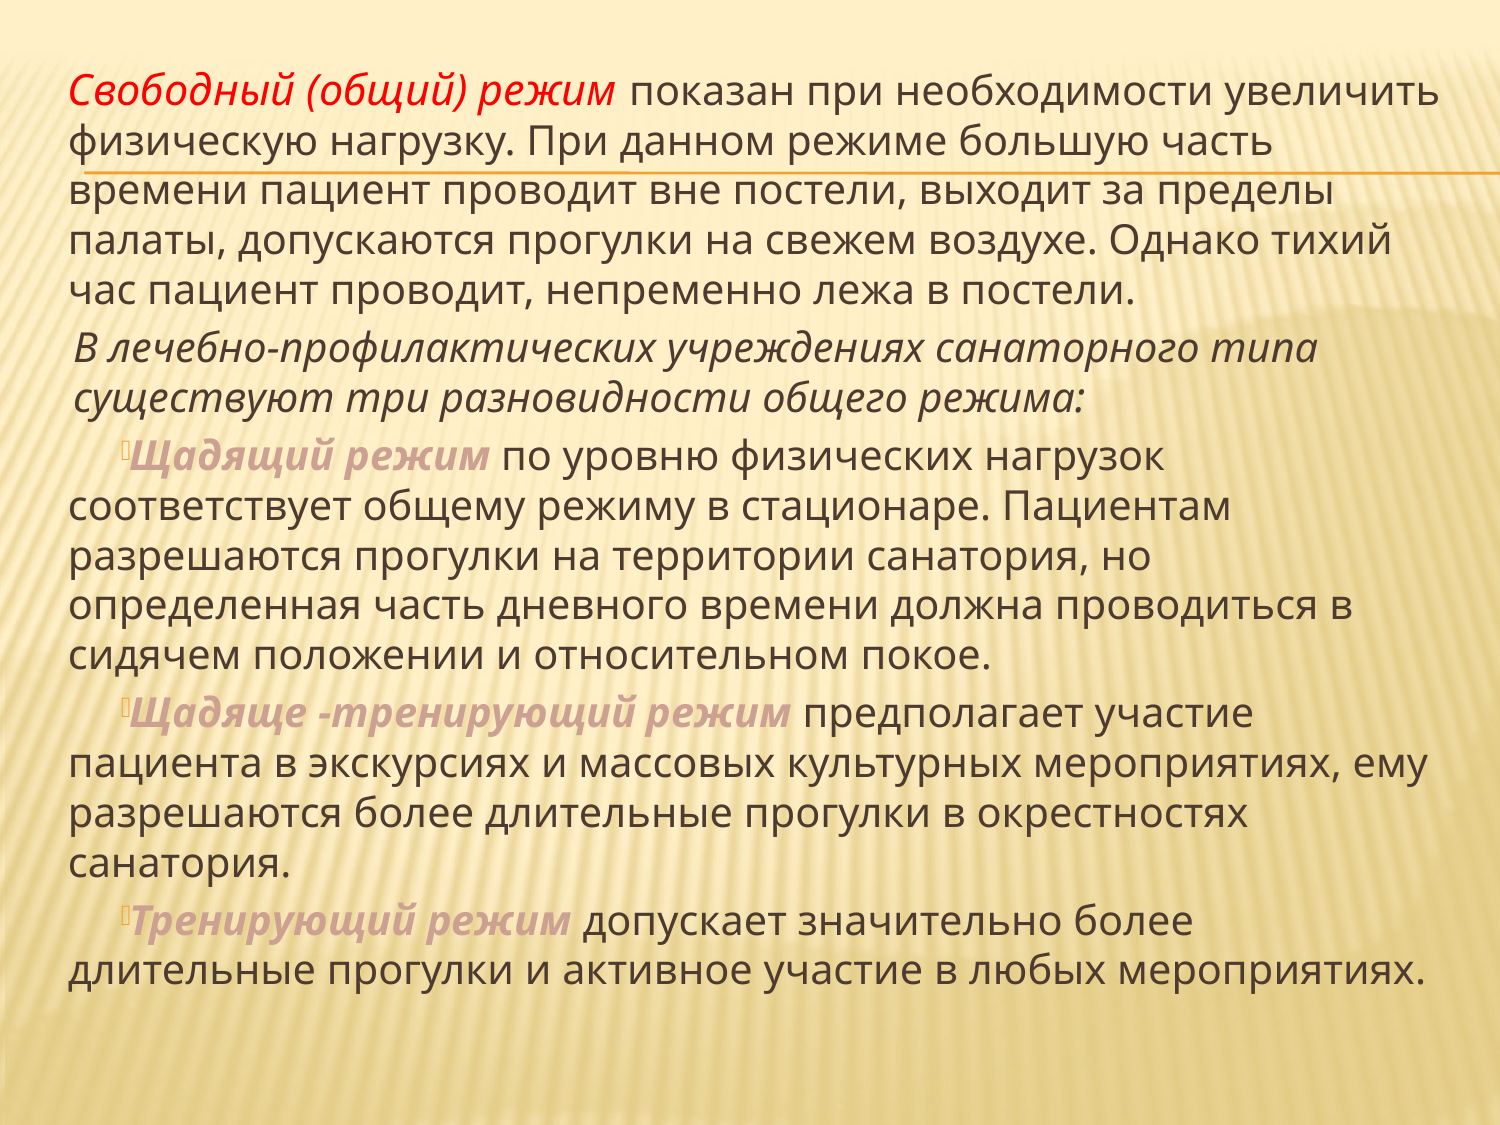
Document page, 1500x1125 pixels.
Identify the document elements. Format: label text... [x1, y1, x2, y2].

list Свободный (общий) режим показан при необходимости увеличить физическую нагрузку. При данном режиме большую часть времени пациент проводит вне постели, выходит за пределы палаты, допускаются прогулки на свежем воздухе. Однако тихий час пациент проводит, непременно лежа в постели. В лечебно-профилактических учреждениях санаторного типа существуют три разновидности общего режима: Щадящий режим по уровню физических нагрузок соответствует общему режиму в стационаре. Пациентам разрешаются прогулки на территории санатория, но определенная часть дневного времени должна проводиться в сидячем положении и относительном покое. Щадяще -тренирующий режим предполагает участие пациента в экскурсиях и массовых культурных мероприятиях, ему разрешаются более длительные прогулки в окрестностях санатория. Тренирующий режим допускает значительно более длительные прогулки и активное участие в любых мероприятиях. [53, 54, 1459, 1094]
